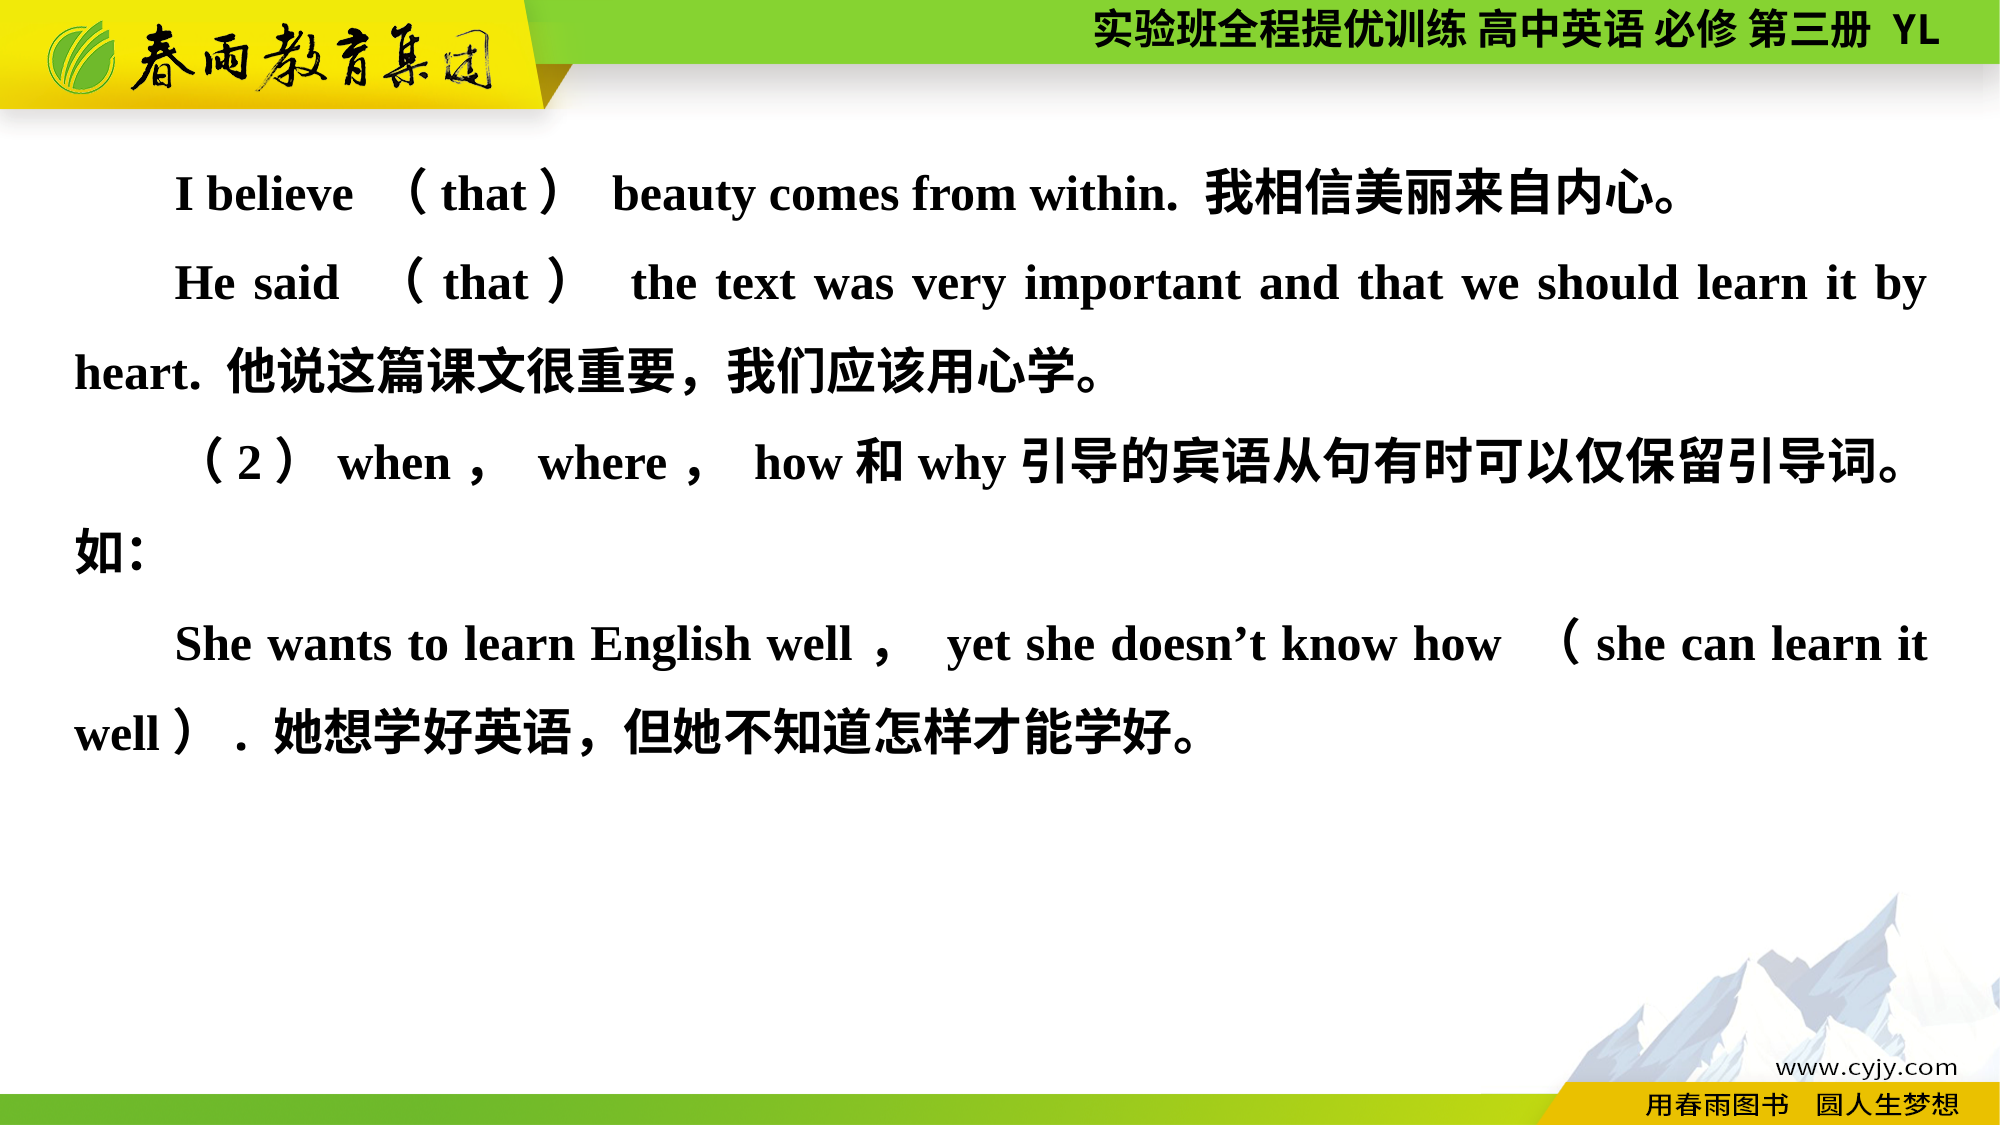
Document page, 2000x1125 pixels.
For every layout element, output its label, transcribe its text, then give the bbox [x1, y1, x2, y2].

picture [0, 0, 2000, 1125]
list I believe （that） beauty comes from within. 我相信美丽来自内心。 He said （that） the text was very important and that we should learn it by heart. 他说这篇课文很重要，我们应该用心学。 （2）when， where， how和why引导的宾语从句有时可以仅保留引导词。如： She wants to learn English well， yet she doesn’t know how （she can learn it well）. 她想学好英语，但她不知道怎样才能学好。 [59, 122, 1944, 672]
